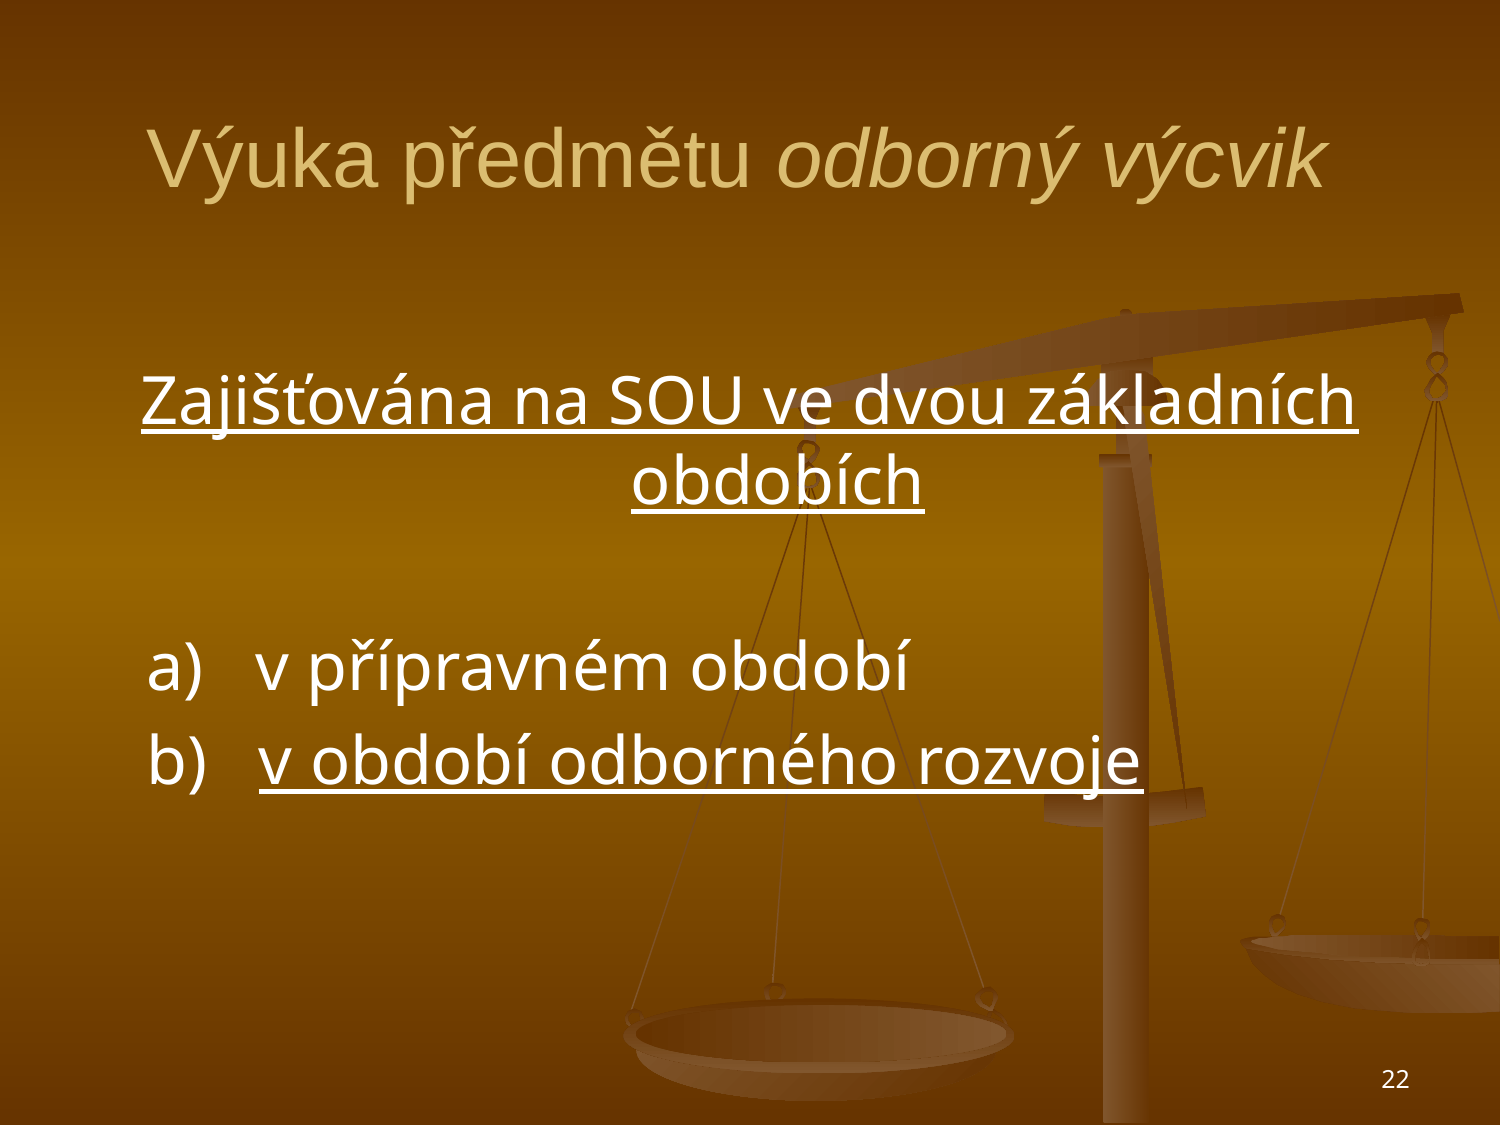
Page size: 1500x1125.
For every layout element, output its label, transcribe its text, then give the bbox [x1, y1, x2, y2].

slide_number 22 [1074, 1029, 1426, 1106]
list Zajišťována na SOU ve dvou základních obdobích a) v přípravném období b) v období odborného rozvoje [74, 349, 1426, 1006]
title Výuka předmětu odborný výcvik [74, 45, 1426, 256]
